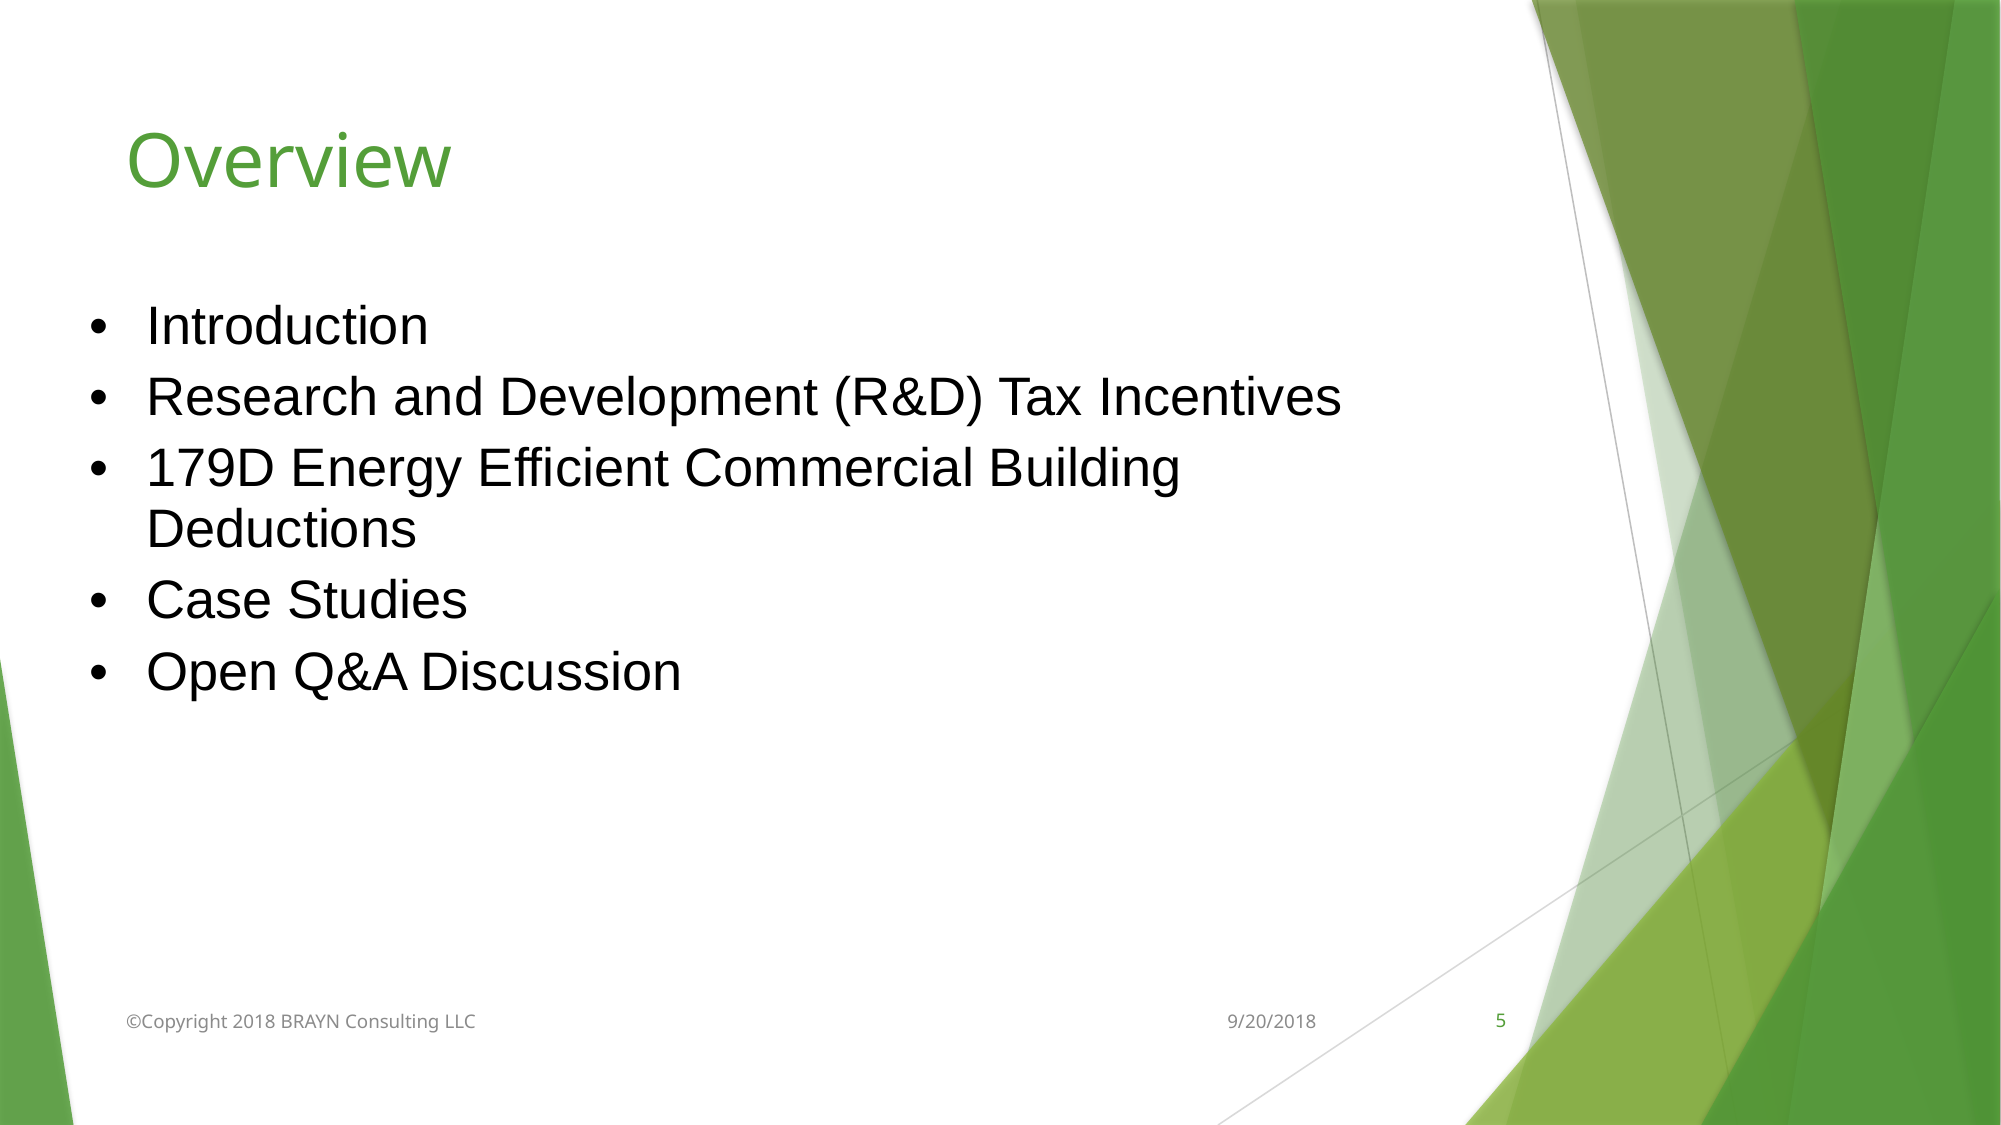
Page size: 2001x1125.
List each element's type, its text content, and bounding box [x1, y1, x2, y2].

text_box Overview [111, 99, 1522, 317]
text_box Introduction Research and Development (R&D) Tax Incentives 179D Energy Efficient Commercial Building Deductions Case Studies Open Q&A Discussion [74, 287, 1425, 1068]
text_box ©Copyright 2018 BRAYN Consulting LLC [111, 991, 1145, 1051]
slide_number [1181, 991, 1332, 1051]
slide_number 5 [1409, 991, 1522, 1051]
